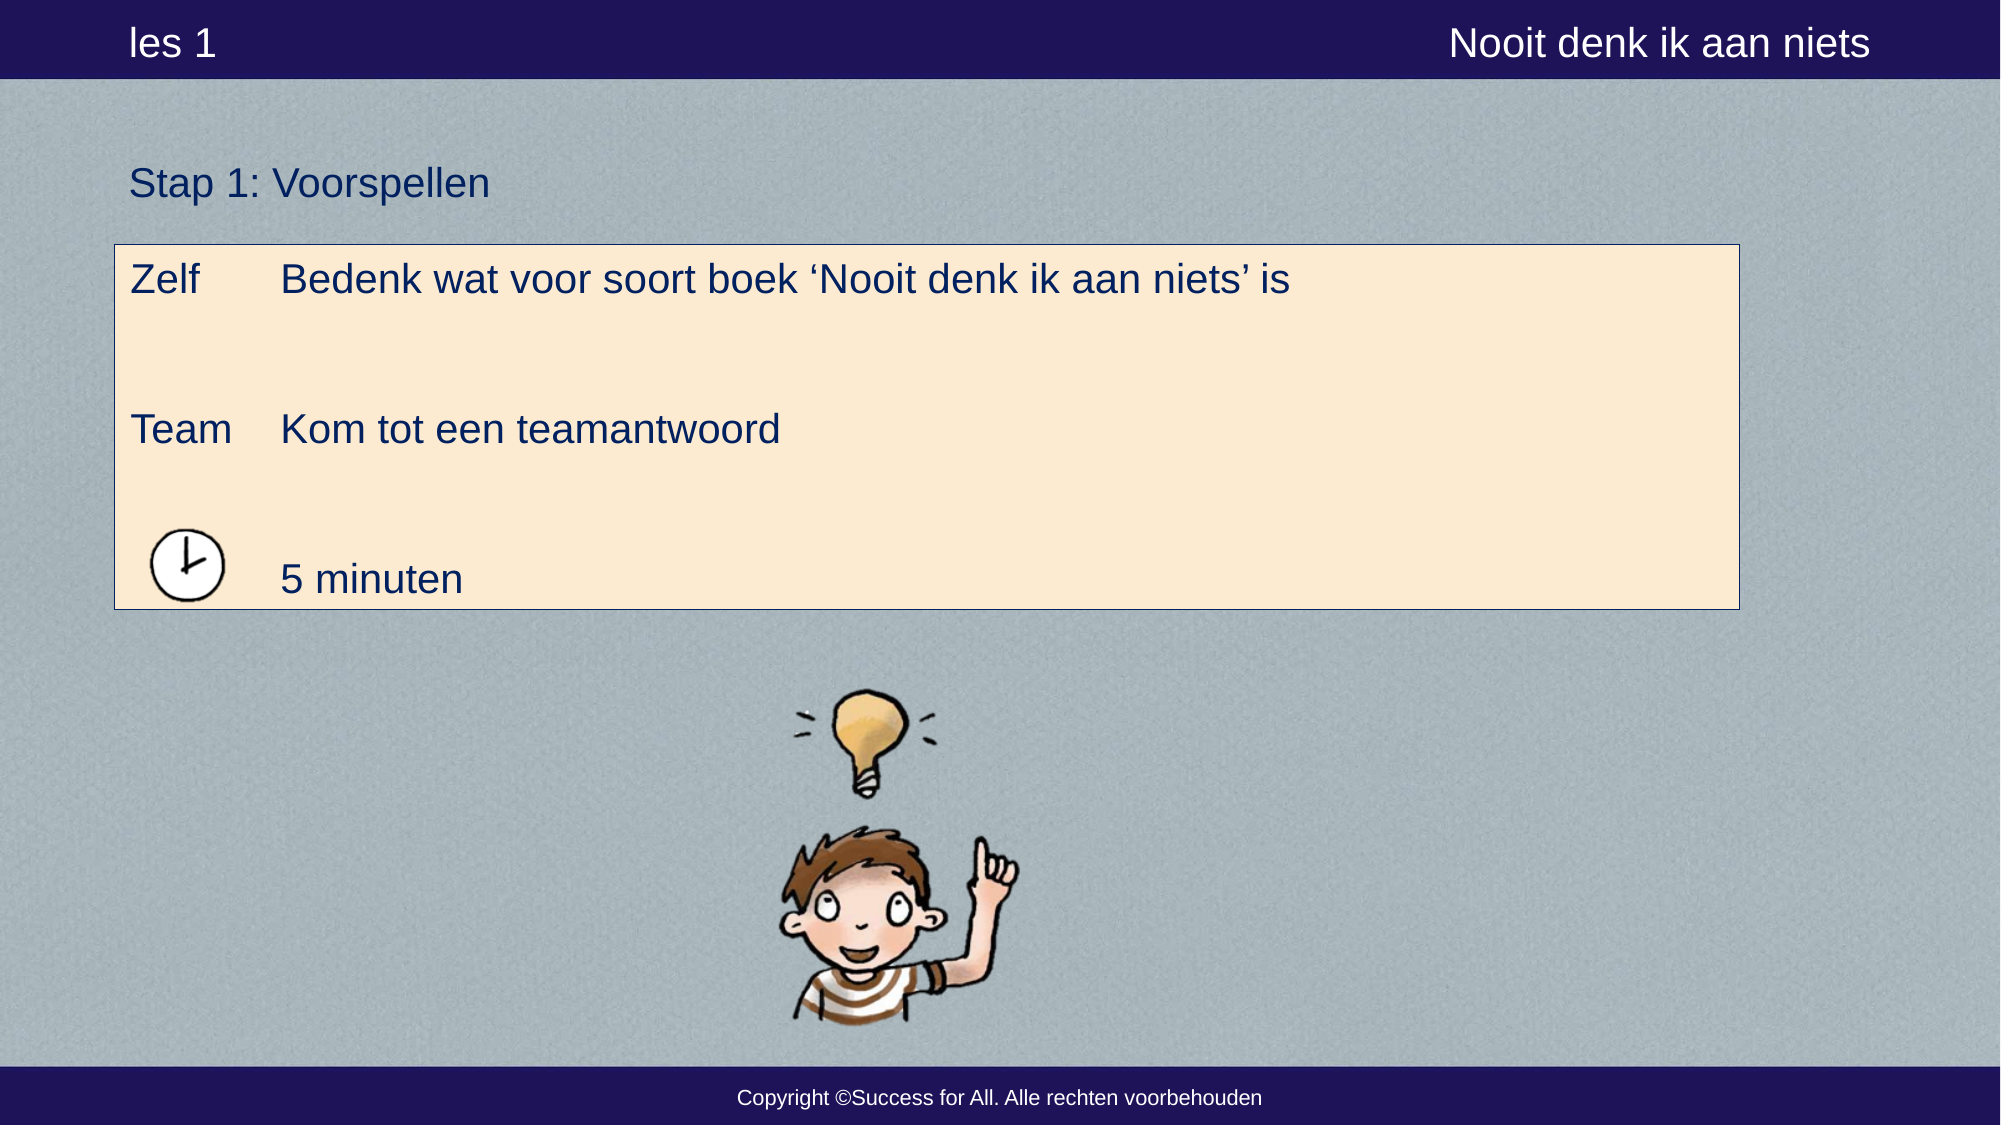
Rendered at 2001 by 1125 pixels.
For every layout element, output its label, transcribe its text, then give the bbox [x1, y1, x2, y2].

text_box les 1 [114, 8, 354, 73]
text_box Nooit denk ik aan niets [999, 8, 1886, 73]
picture [0, 0, 2001, 1125]
text_box Stap 1: Voorspellen [113, 148, 1635, 214]
text_box Zelf Bedenk wat voor soort boek ‘Nooit denk ik aan niets’ is Team Kom tot een teamantwoord 5 minuten [114, 244, 1740, 610]
text_box Copyright ©Success for All. Alle rechten voorbehouden [0, 1076, 2000, 1125]
